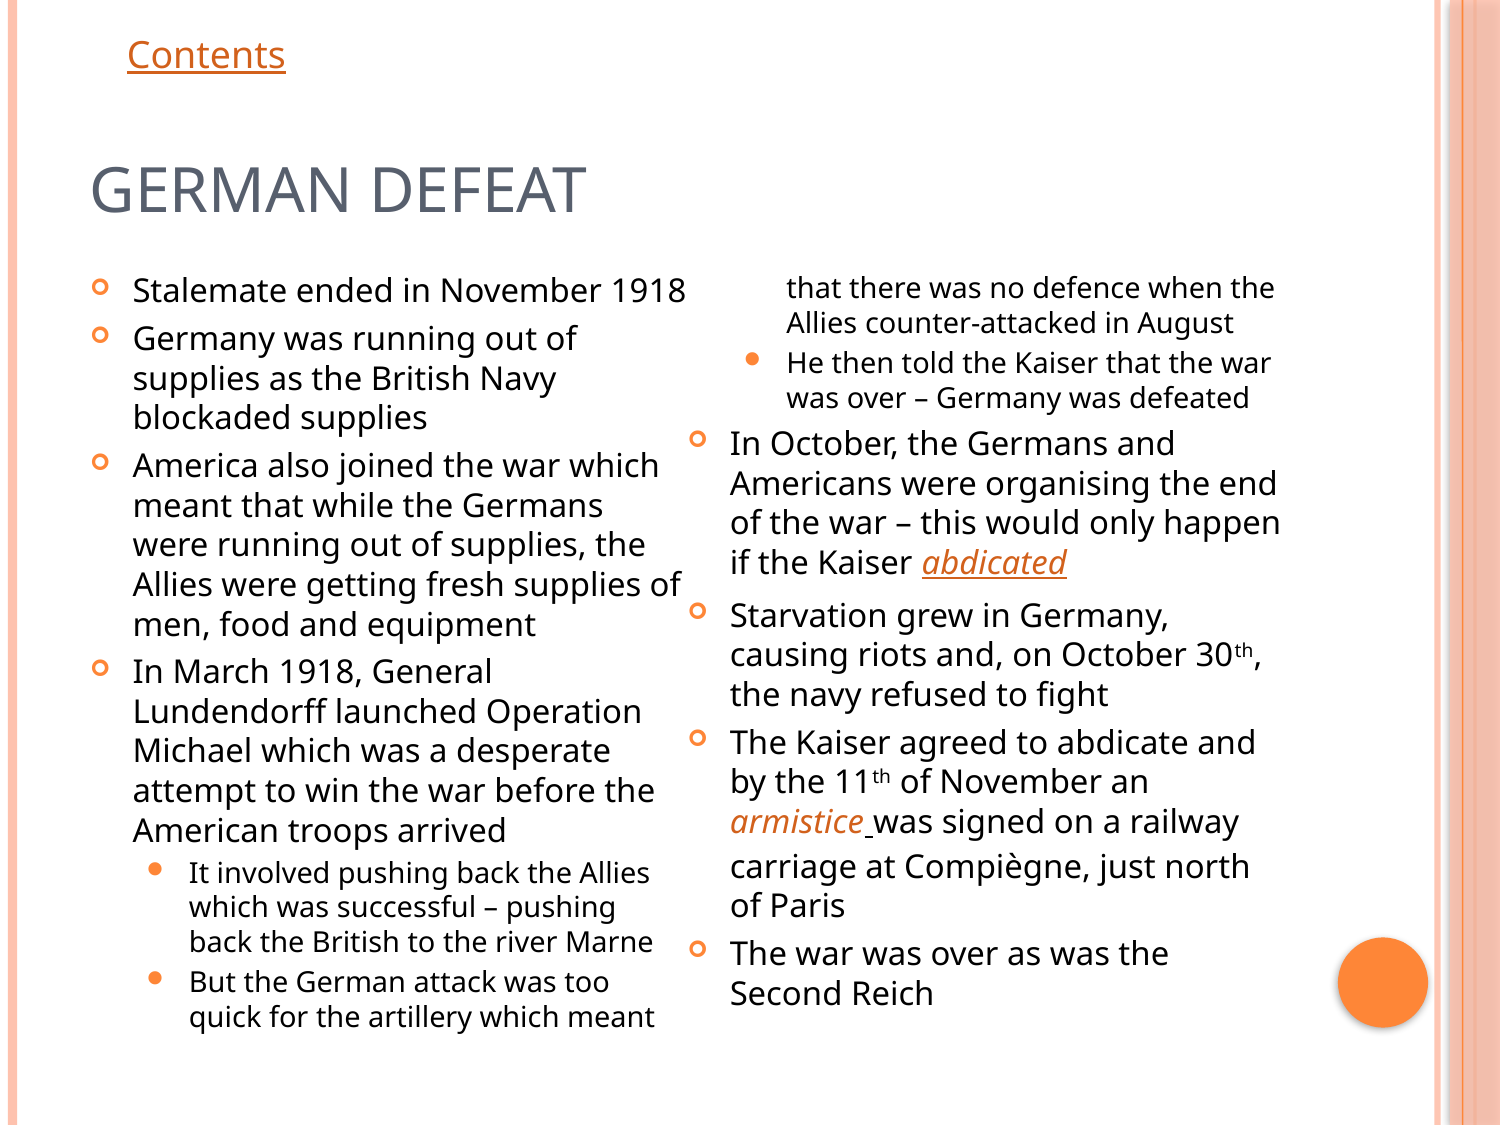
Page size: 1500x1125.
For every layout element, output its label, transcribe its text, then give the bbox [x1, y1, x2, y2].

title German Defeat [75, 45, 1300, 233]
list Stalemate ended in November 1918 Germany was running out of supplies as the British Navy blockaded supplies America also joined the war which meant that while the Germans were running out of supplies, the Allies were getting fresh supplies of men, food and equipment In March 1918, General Lundendorff launched Operation Michael which was a desperate attempt to win the war before the American troops arrived It involved pushing back the Allies which was successful – pushing back the British to the river Marne But the German attack was too quick for the artillery which meant that there was no defence when the Allies counter-attacked in August He then told the Kaiser that the war was over – Germany was defeated In October, the Germans and Americans were organising the end of the war – this would only happen if the Kaiser abdicated Starvation grew in Germany, causing riots and, on October 30th, the navy refused to fight The Kaiser agreed to abdicate and by the 11th of November an armistice was signed on a railway carriage at Compiègne, just north of Paris The war was over as was the Second Reich [74, 262, 1301, 1063]
